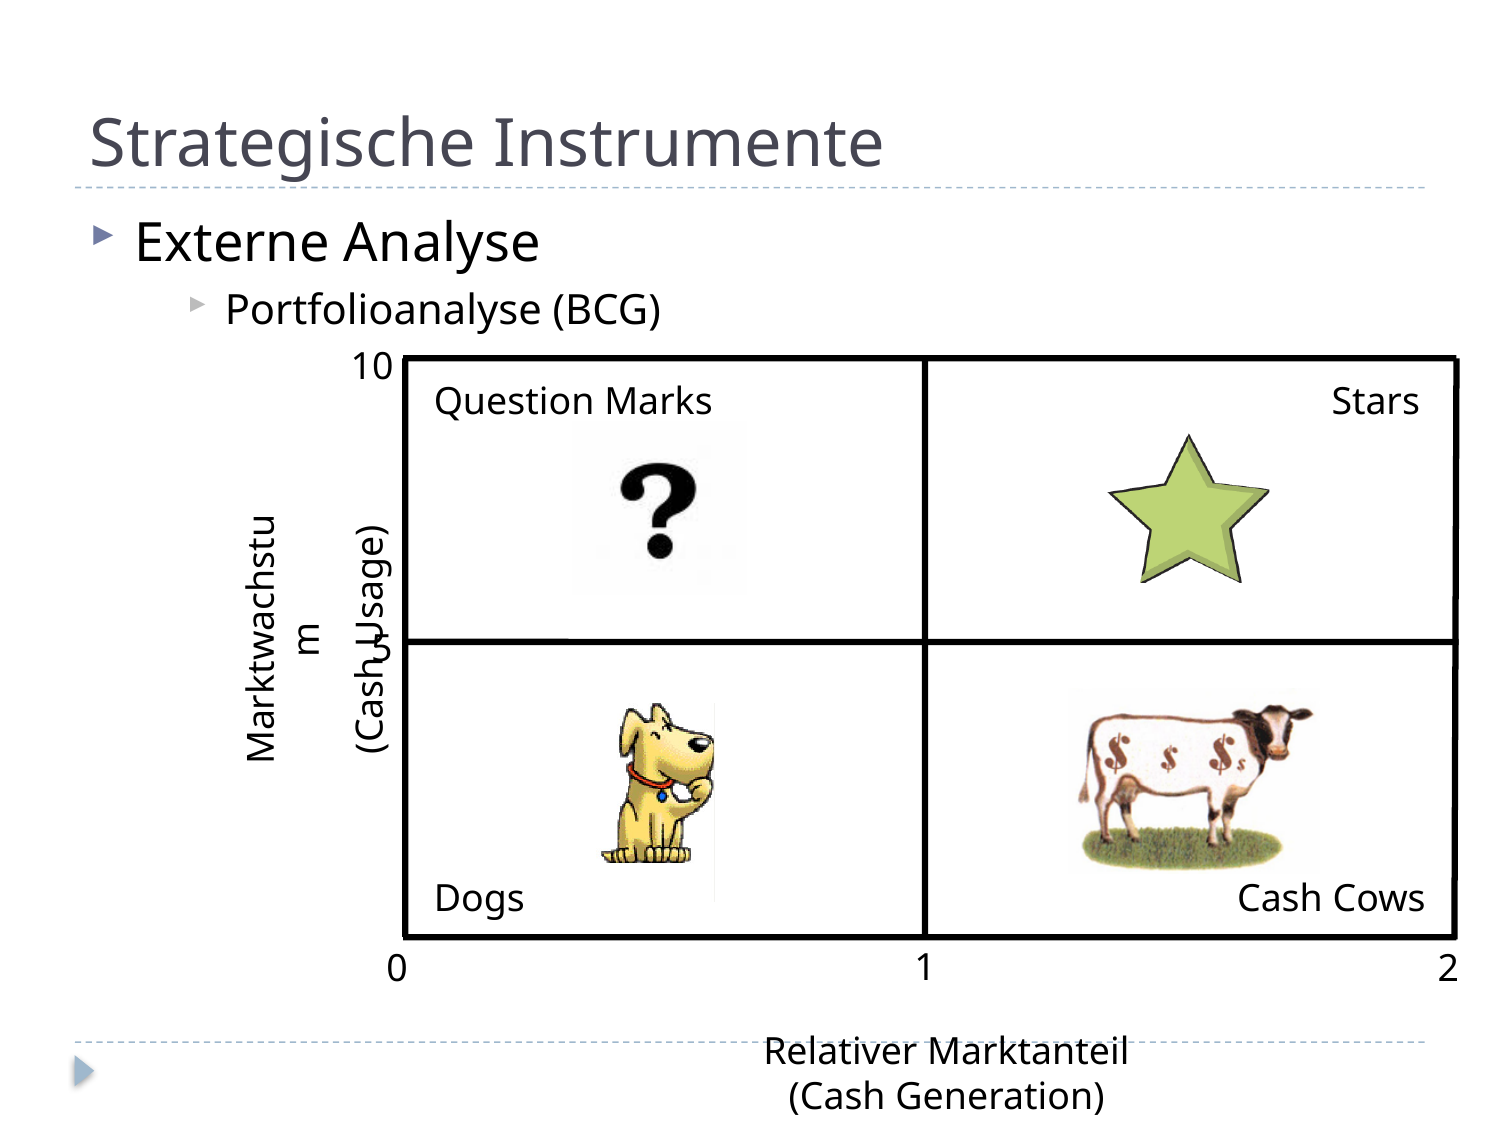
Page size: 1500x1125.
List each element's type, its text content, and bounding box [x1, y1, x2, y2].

text_box Relativer Marktanteil (Cash Generation) [748, 1019, 1145, 1125]
picture [596, 703, 715, 902]
text_box Cash Cows [1222, 866, 1447, 926]
text_box 2 [1422, 936, 1474, 997]
picture [1103, 433, 1270, 584]
picture [572, 420, 747, 595]
text_box 1 [899, 935, 951, 996]
text_box Dogs [418, 866, 549, 926]
list Externe Analyse Portfolioanalyse (BCG) [75, 200, 1425, 1006]
title Strategische Instrumente [75, 24, 1425, 188]
text_box 10 [335, 334, 409, 395]
text_box Question Marks [418, 369, 821, 430]
text_box Stars [1316, 369, 1447, 430]
text_box Marktwachstum (Cash Usage) [229, 483, 398, 796]
text_box 0 [371, 936, 423, 997]
text_box 5 [356, 616, 408, 677]
picture [1068, 688, 1320, 875]
